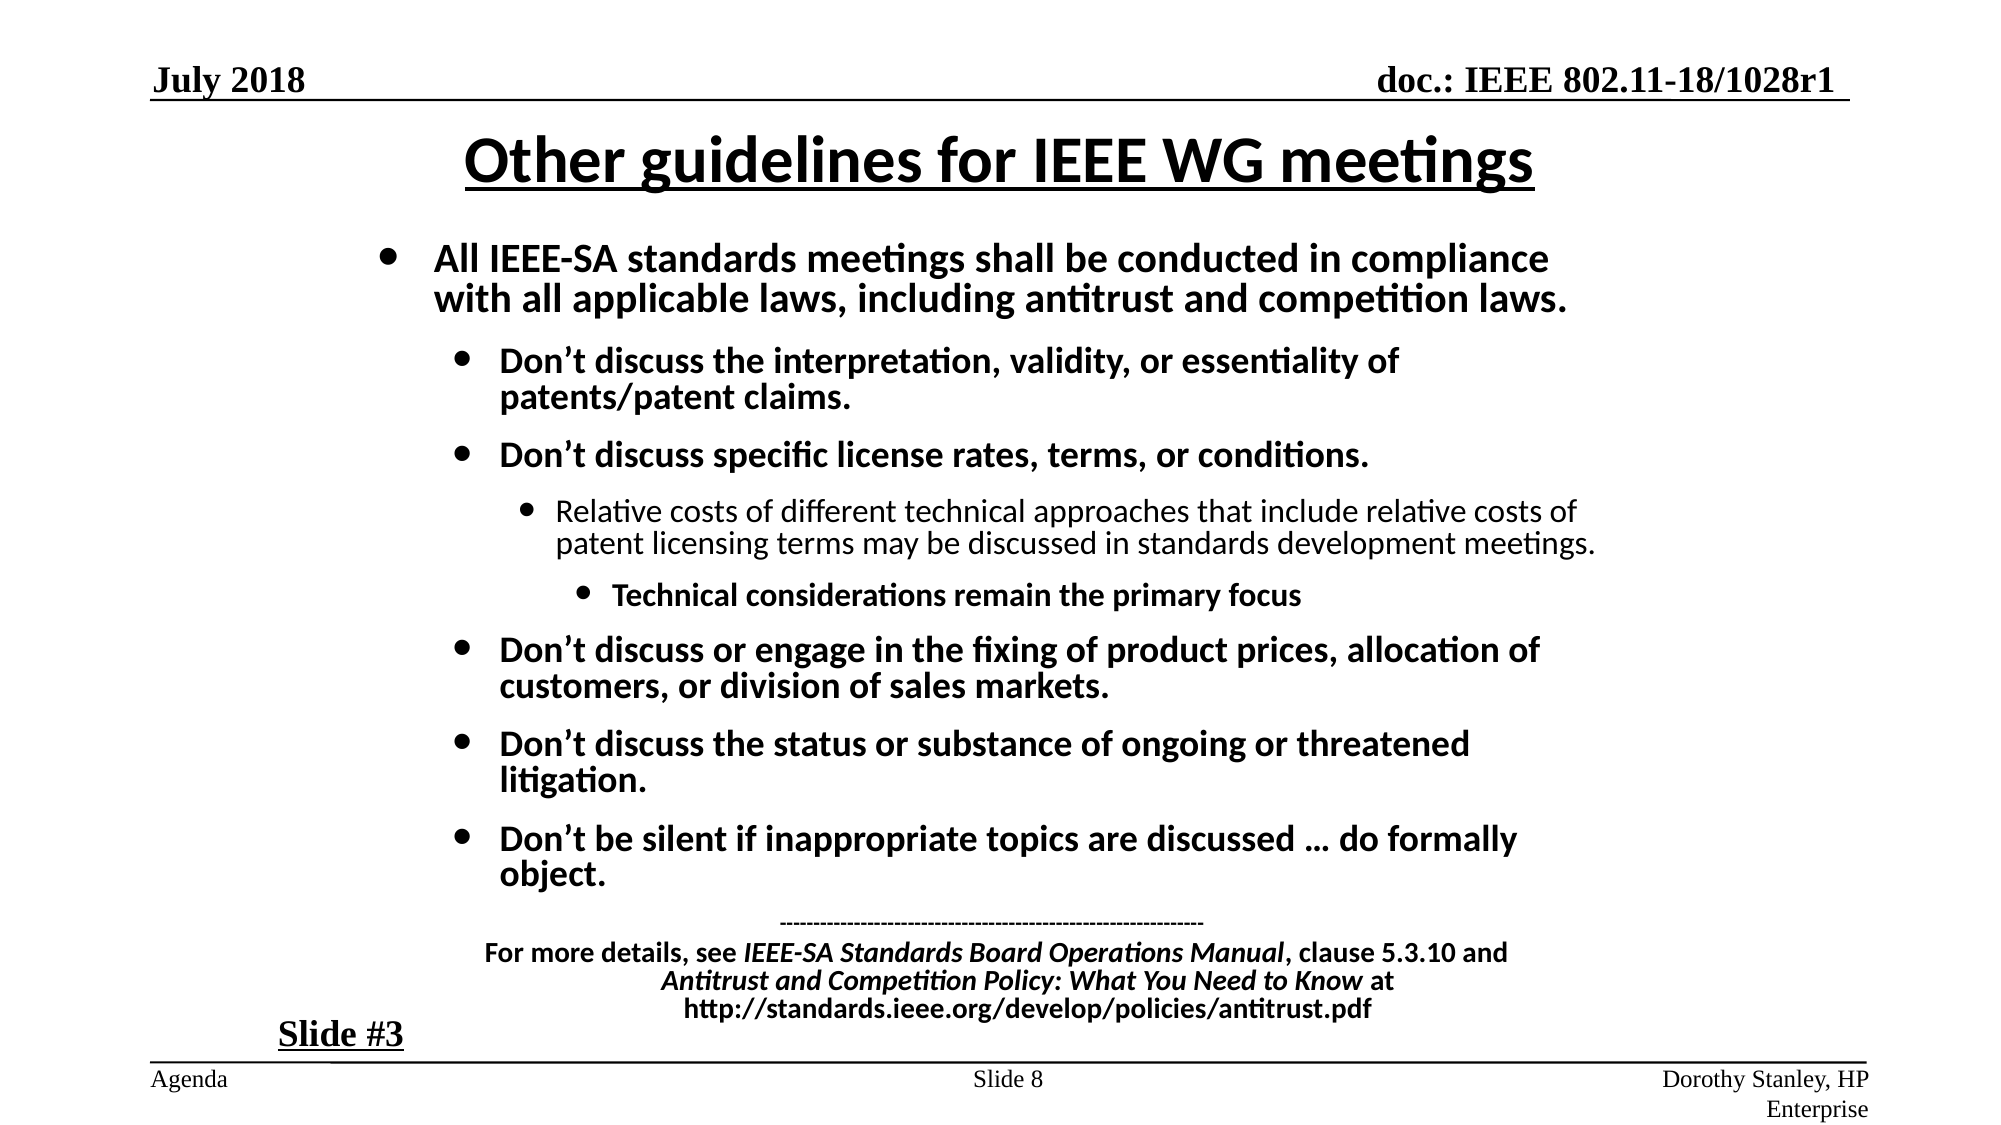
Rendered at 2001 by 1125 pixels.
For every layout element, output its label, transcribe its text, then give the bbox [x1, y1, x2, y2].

footer Dorothy Stanley, HP Enterprise [1609, 1062, 1869, 1093]
slide_number Slide 8 [964, 1062, 1053, 1093]
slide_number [152, 54, 567, 100]
list All IEEE-SA standards meetings shall be conducted in compliance with all applicable laws, including antitrust and competition laws. Don’t discuss the interpretation, validity, or essentiality of patents/patent claims. Don’t discuss specific license rates, terms, or conditions. Relative costs of different technical approaches that include relative costs of patent licensing terms may be discussed in standards development meetings. Technical considerations remain the primary focus Don’t discuss or engage in the fixing of product prices, allocation of customers, or division of sales markets. Don’t discuss the status or substance of ongoing or threatened litigation. Don’t be silent if inappropriate topics are discussed … do formally object. --------------------------------------------------------------- For more details, see IEEE-SA Standards Board Operations Manual, clause 5.3.10 and Antitrust and Competition Policy: What You Need to Know at http://standards.ieee.org/develop/policies/antitrust.pdf [362, 233, 1638, 909]
text_box Slide #3 [263, 1001, 420, 1062]
title Other guidelines for IEEE WG meetings [287, 62, 1713, 250]
